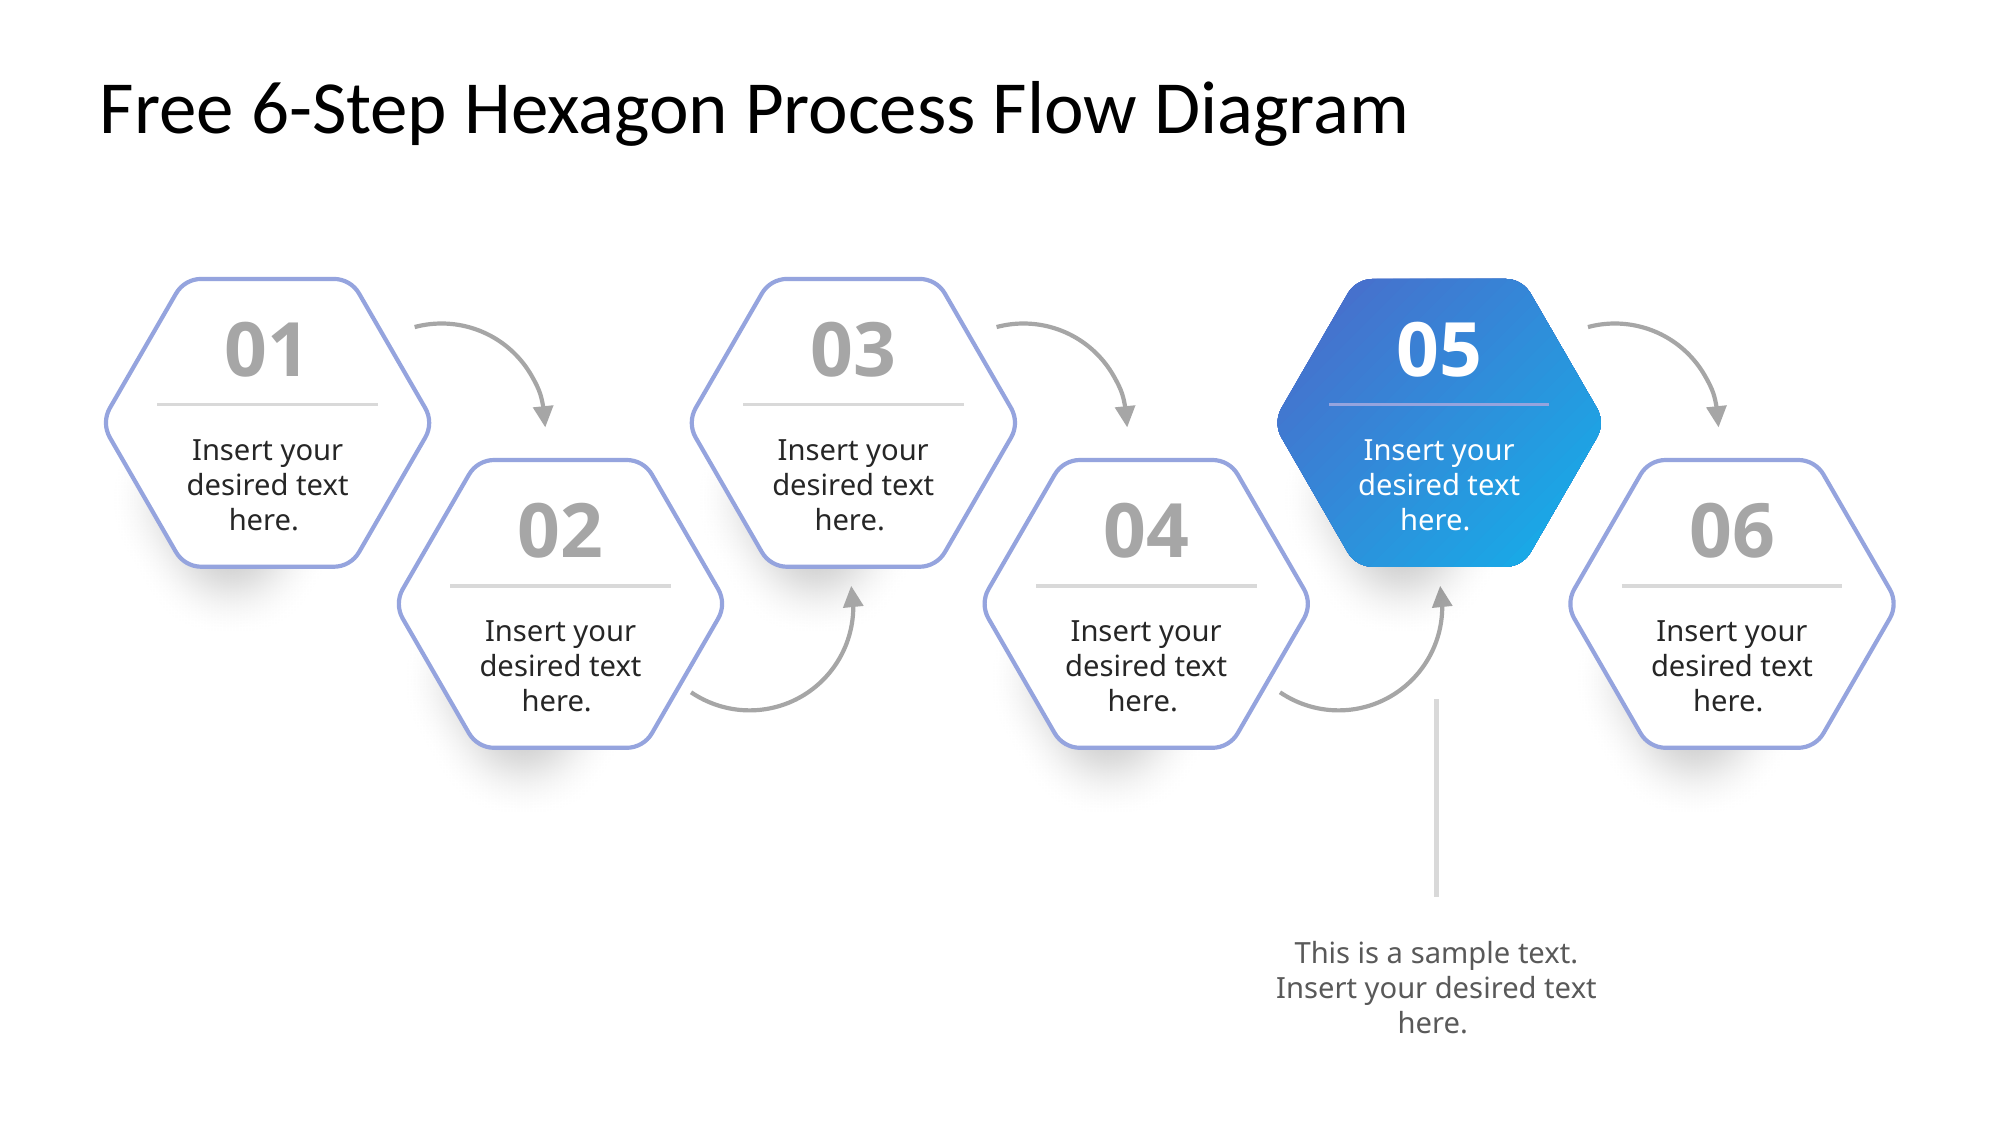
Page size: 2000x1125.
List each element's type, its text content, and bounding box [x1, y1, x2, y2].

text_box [105, 278, 430, 567]
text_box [1277, 278, 1602, 567]
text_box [1570, 459, 1894, 749]
text_box [434, 322, 554, 428]
text_box [1020, 322, 1136, 428]
text_box [1312, 605, 1443, 712]
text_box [984, 459, 1309, 749]
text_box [398, 459, 723, 749]
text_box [691, 278, 1016, 567]
title Free 6-Step Hexagon Process Flow Diagram [99, 45, 1900, 162]
text_box [727, 586, 864, 712]
text_box [1606, 322, 1727, 428]
text_box This is a sample text. Insert your desired text here. [1254, 934, 1619, 1012]
